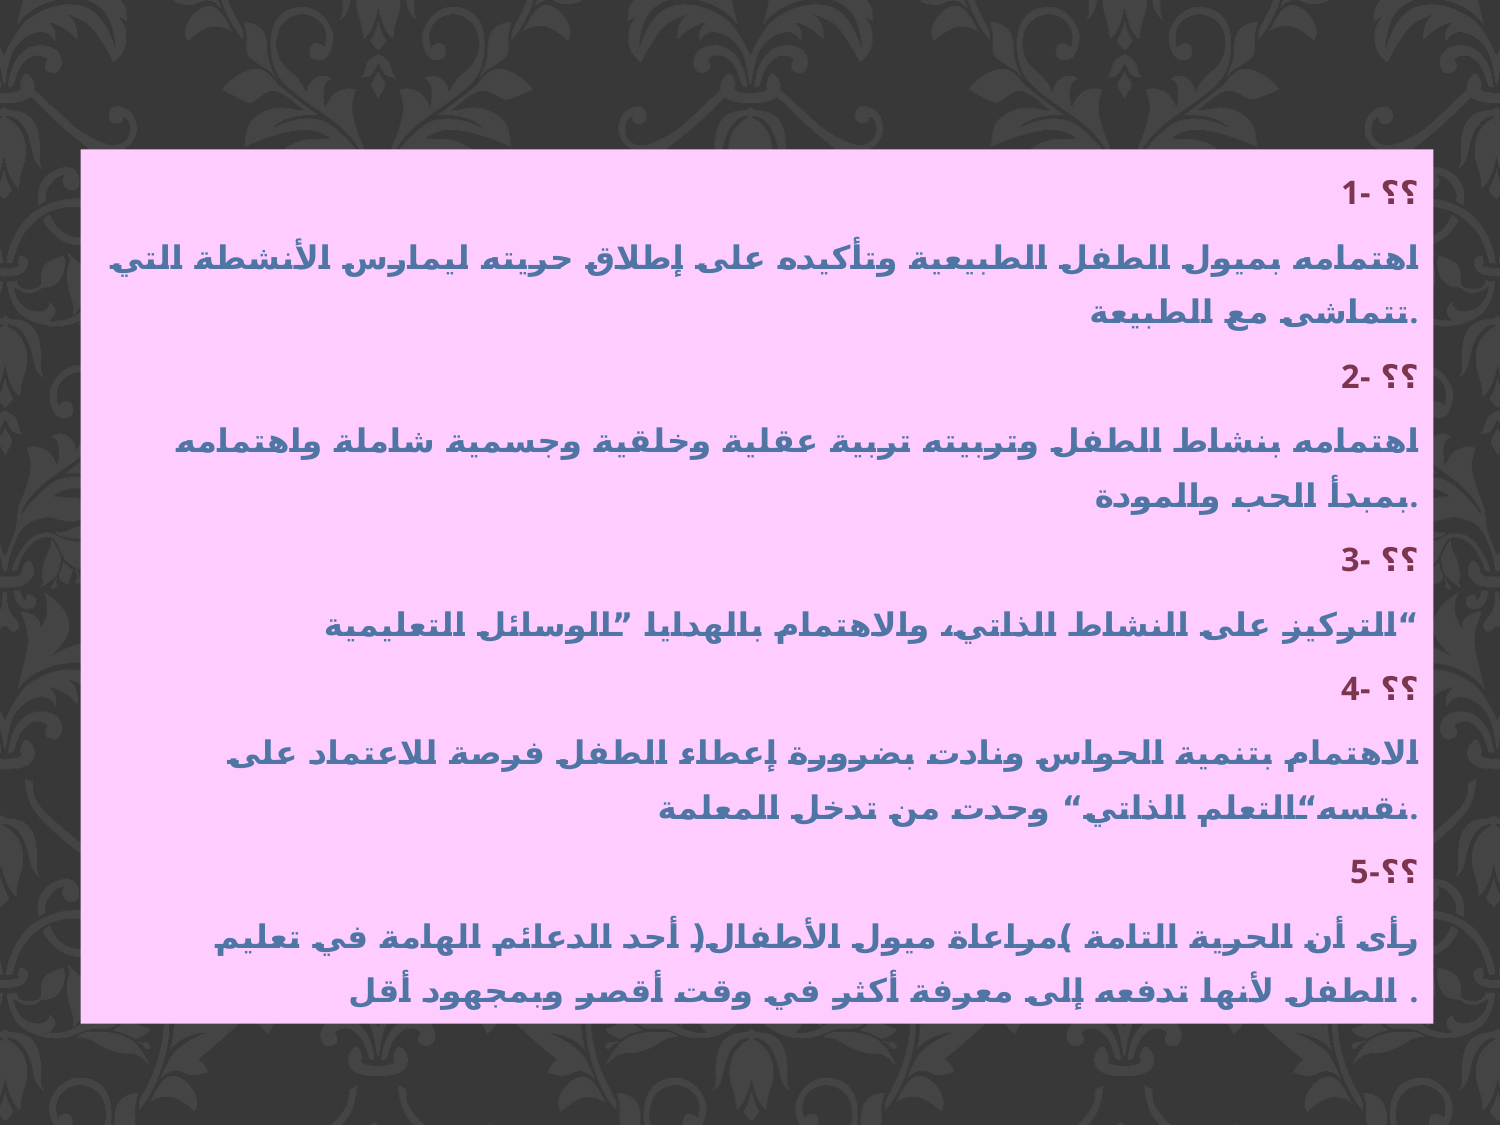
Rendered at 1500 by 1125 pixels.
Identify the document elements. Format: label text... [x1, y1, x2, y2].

text_box 1- ؟؟ اهتمامه بميول الطفل الطبيعية وتأكيده على إطلاق حريته ليمارس الأنشطة التي تتماشى مع الطبيعة. 2- ؟؟ اهتمامه بنشاط الطفل وتربيته تربية عقلية وخلقية وجسمية شاملة واهتمامه بمبدأ الحب والمودة. 3- ؟؟ التركيز على النشاط الذاتي، والاهتمام بالهدايا ”الوسائل التعليمية“ 4- ؟؟ الاهتمام بتنمية الحواس ونادت بضرورة إعطاء الطفل فرصة للاعتماد على نقسه“التعلم الذاتي“ وحدت من تدخل المعلمة. 5-؟؟ رأى أن الحرية التامة )مراعاة ميول الأطفال( أحد الدعائم الهامة في تعليم الطفل لأنها تدفعه إلى معرفة أكثر في وقت أقصر وبمجهود أقل . [80, 149, 1434, 1024]
